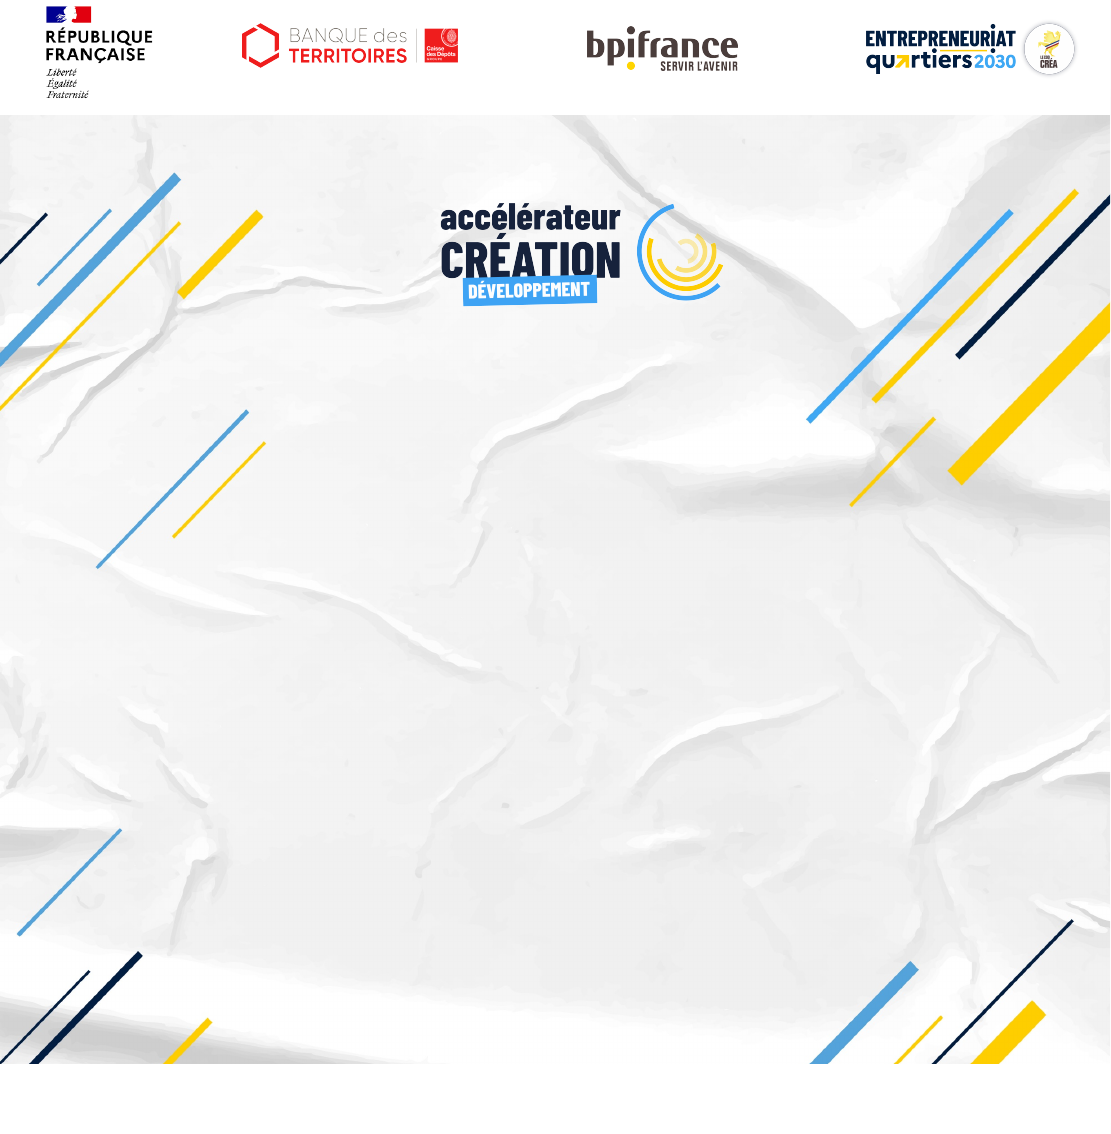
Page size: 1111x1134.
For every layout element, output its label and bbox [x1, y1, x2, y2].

picture [866, 17, 1081, 81]
picture [30, 0, 168, 114]
picture [0, 115, 1111, 1064]
picture [587, 26, 738, 71]
picture [242, 23, 458, 68]
